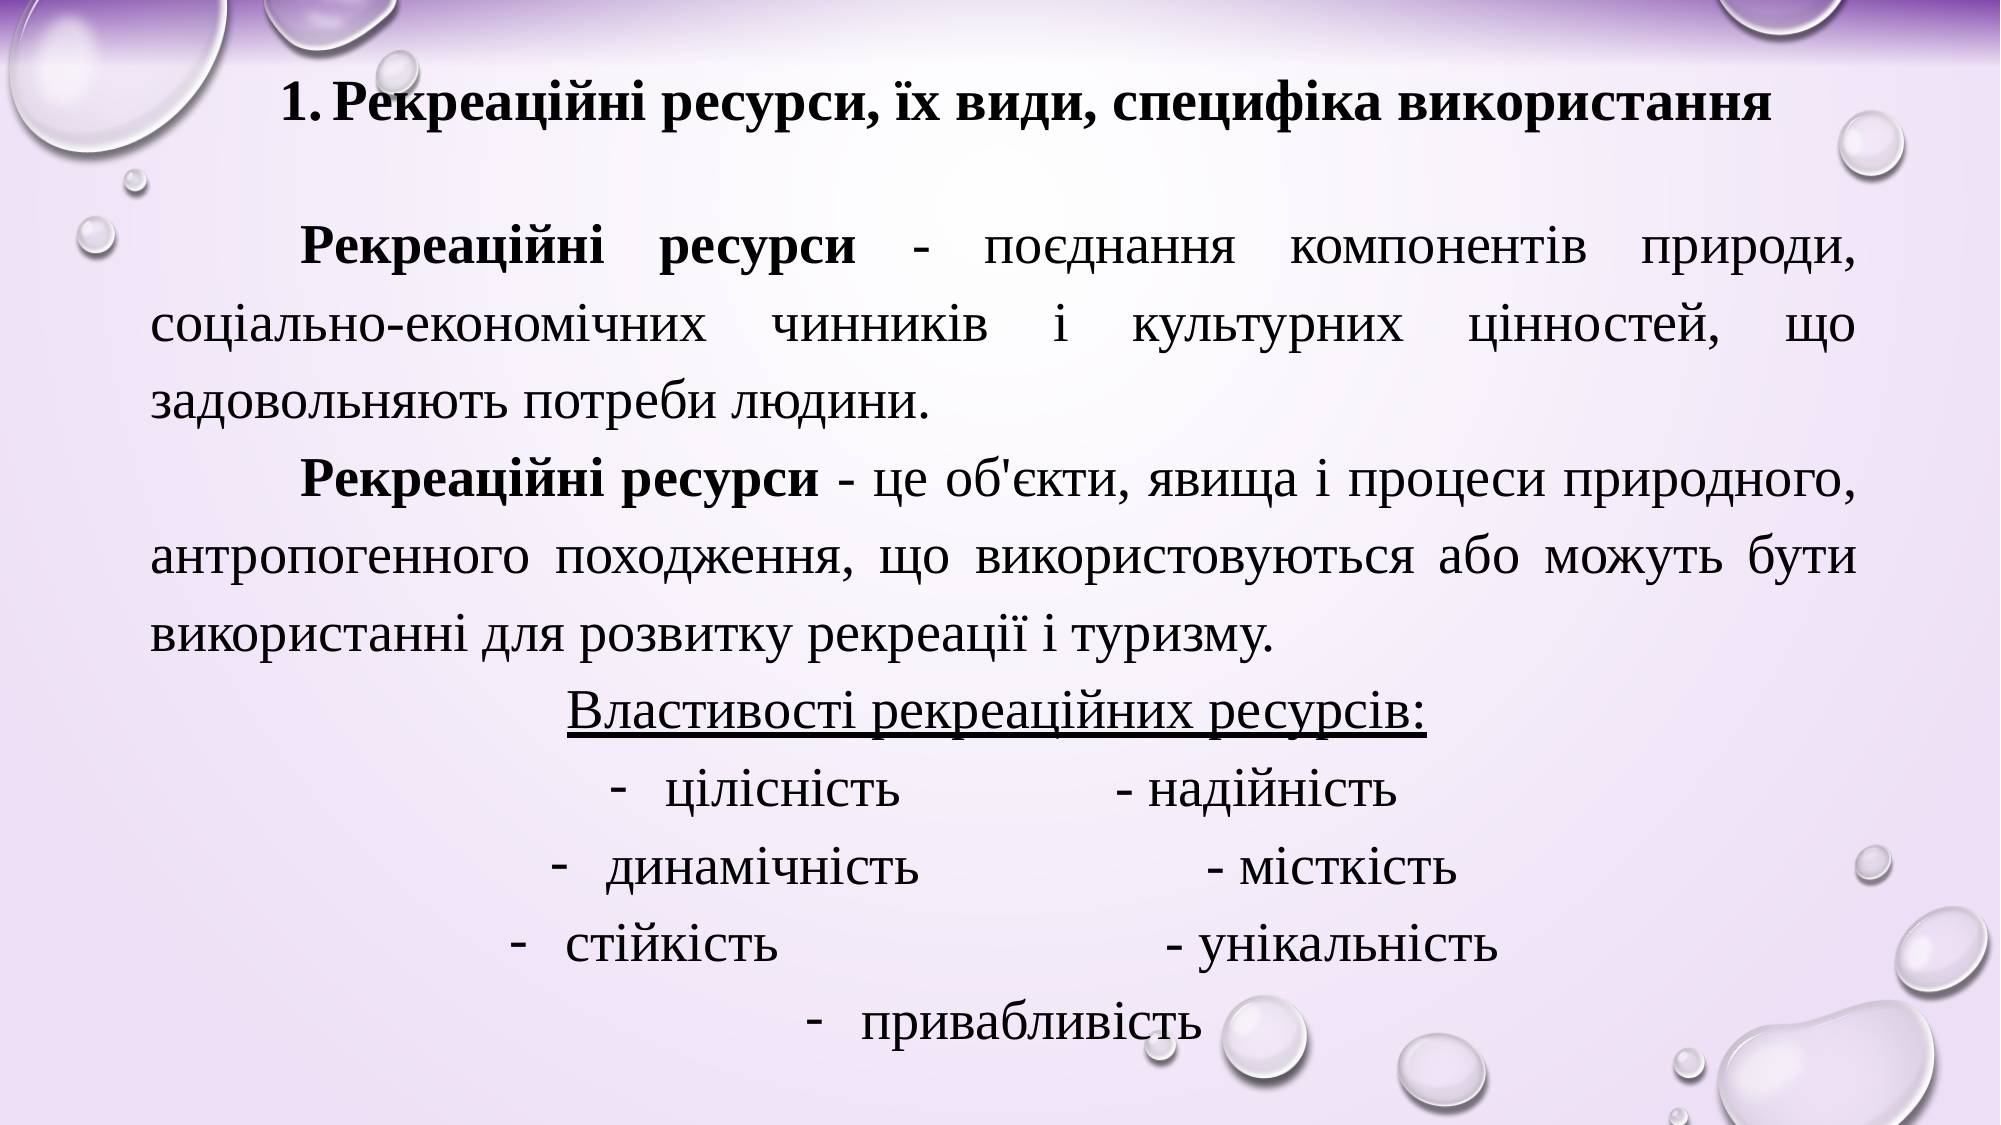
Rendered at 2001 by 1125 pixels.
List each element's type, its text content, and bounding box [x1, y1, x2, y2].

text_box 1. Рекреаційні ресурси, їх види, специфіка використання [264, 54, 1789, 140]
picture [0, 0, 2000, 1125]
text_box Рекреаційні ресурси - поєднання компонентів природи, соціально-економічних чинників і культурних цінностей, що задовольняють потреби людини. Рекреаційні ресурси - це об'єкти, явища і процеси природного, антропогенного походження, що використовуються або можуть бути використанні для розвитку рекреації і туризму. Властивості рекреаційних ресурсів: цілісність - надійність динамічність - місткість стійкість - унікальність привабливість [135, 186, 1873, 1058]
